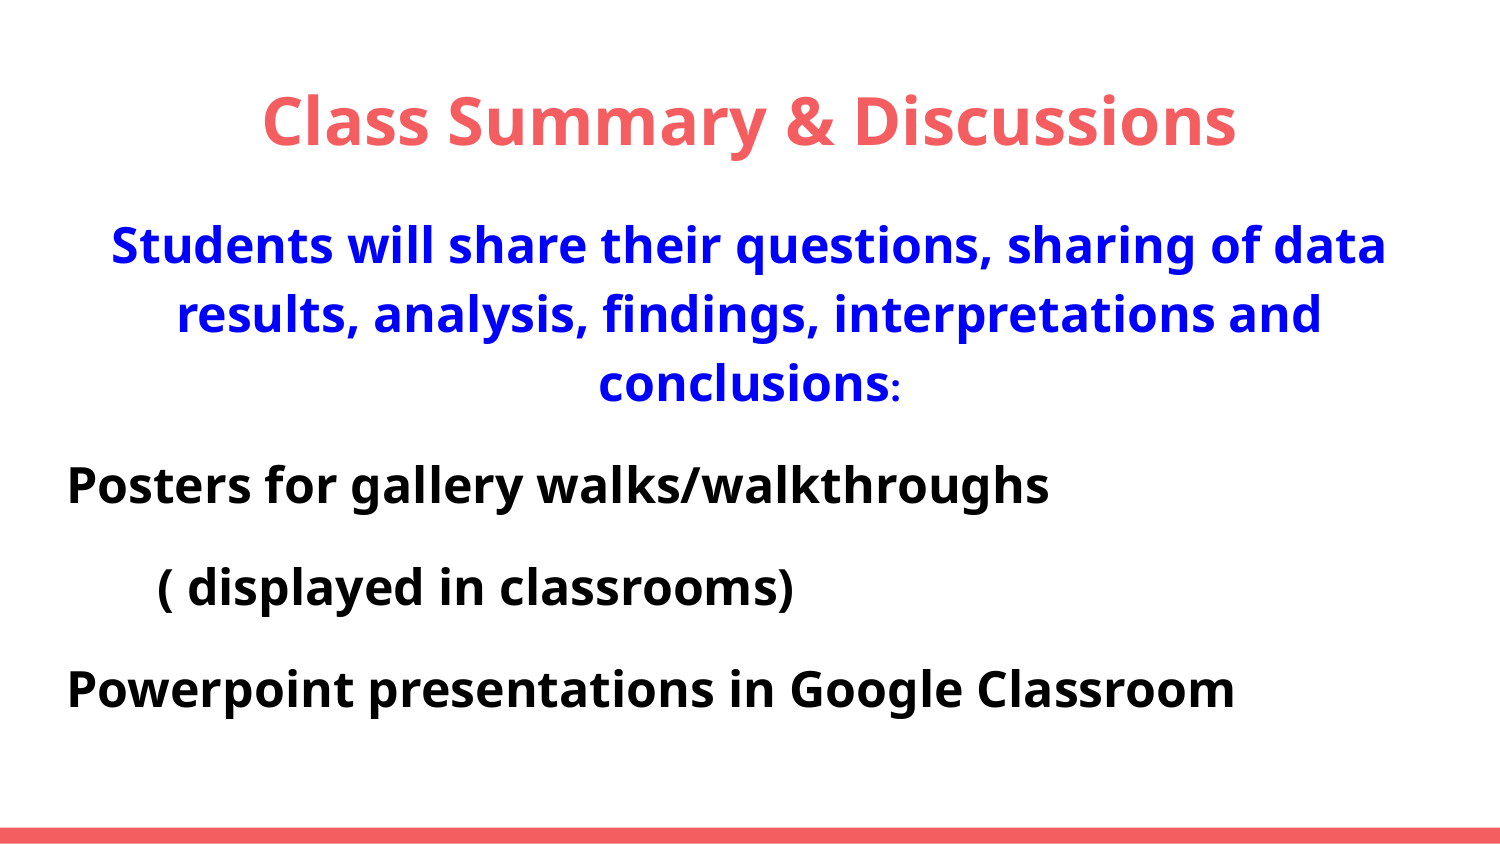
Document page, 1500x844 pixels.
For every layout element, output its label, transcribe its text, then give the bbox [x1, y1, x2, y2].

list Students will share their questions, sharing of data results, analysis, findings, interpretations and conclusions: Posters for gallery walks/walkthroughs ( displayed in classrooms) Powerpoint presentations in Google Classroom [51, 189, 1449, 750]
title Class Summary & Discussions [51, 64, 1449, 167]
